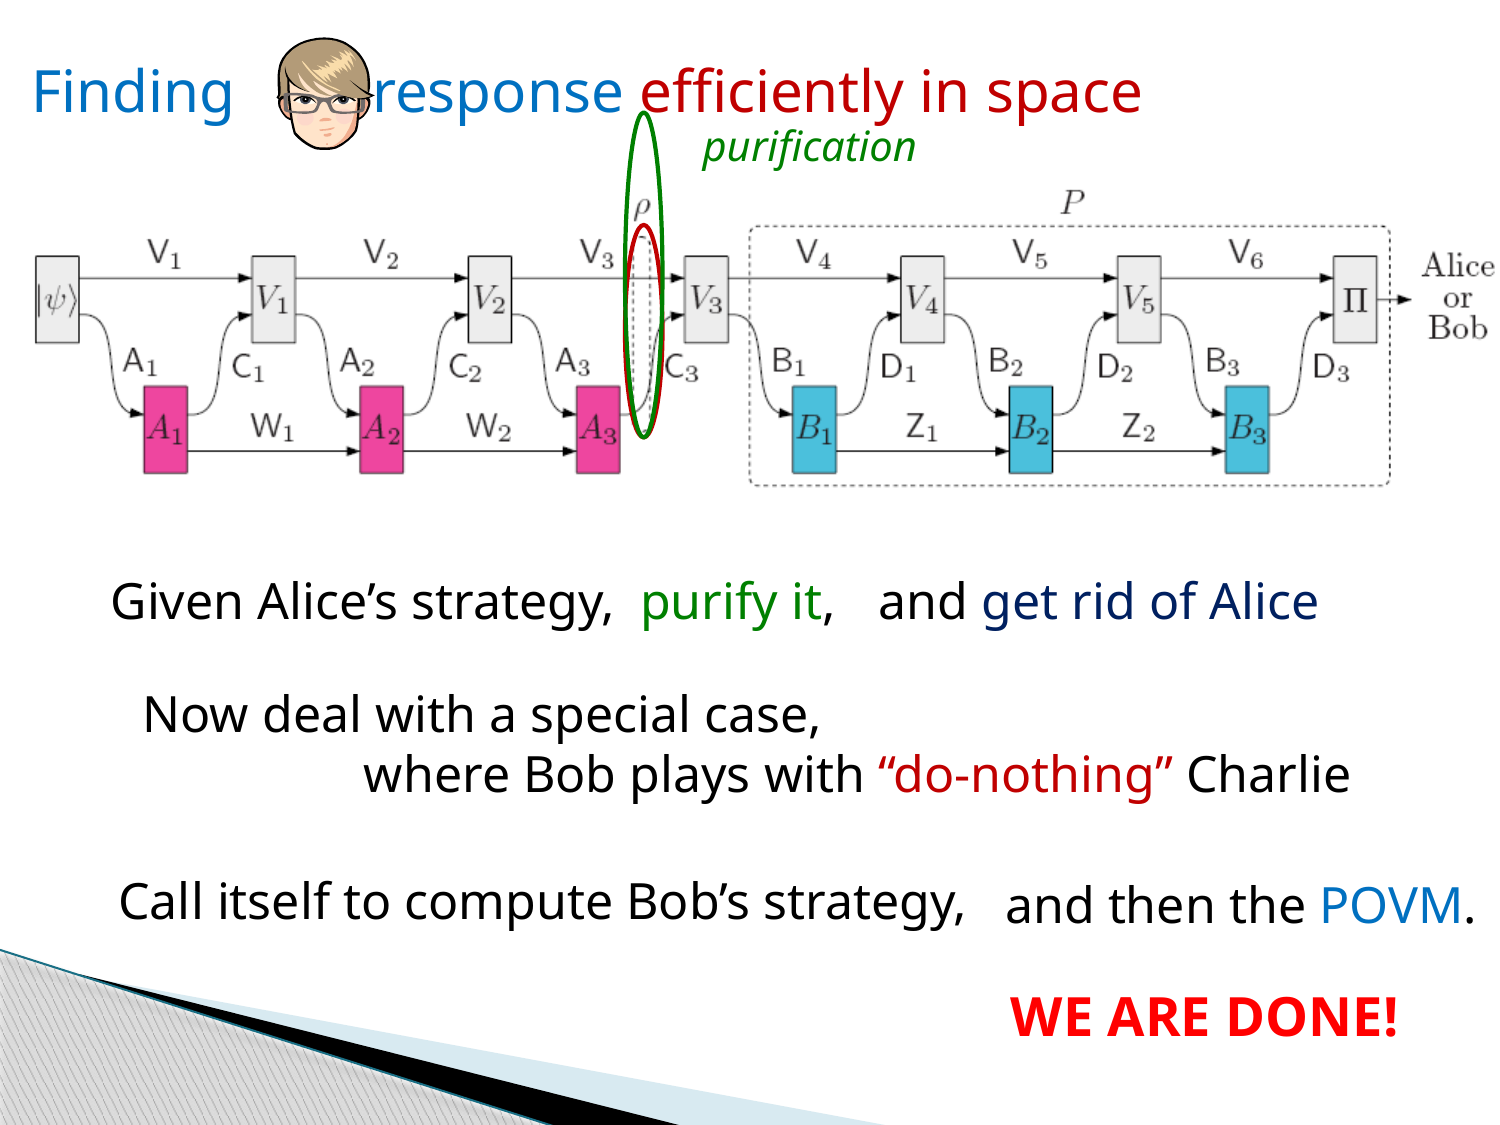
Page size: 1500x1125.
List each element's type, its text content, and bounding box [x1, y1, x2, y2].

text_box and then the POVM. [990, 866, 1493, 986]
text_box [276, 37, 376, 151]
text_box purification [687, 112, 933, 162]
text_box WE ARE DONE! [996, 986, 1414, 1055]
text_box Call itself to compute Bob’s strategy, [103, 862, 996, 938]
text_box Given Alice’s strategy, [95, 562, 625, 638]
text_box and get rid of Alice [864, 562, 1335, 638]
text_box purify it, [625, 562, 900, 683]
text_box Now deal with a special case, where Bob plays with “do-nothing” Charlie [128, 674, 1367, 810]
text_box Finding response efficiently in space [16, 47, 270, 132]
text_box [630, 112, 658, 162]
text_box Finding response efficiently in space [381, 47, 1159, 132]
picture [0, 162, 1500, 526]
